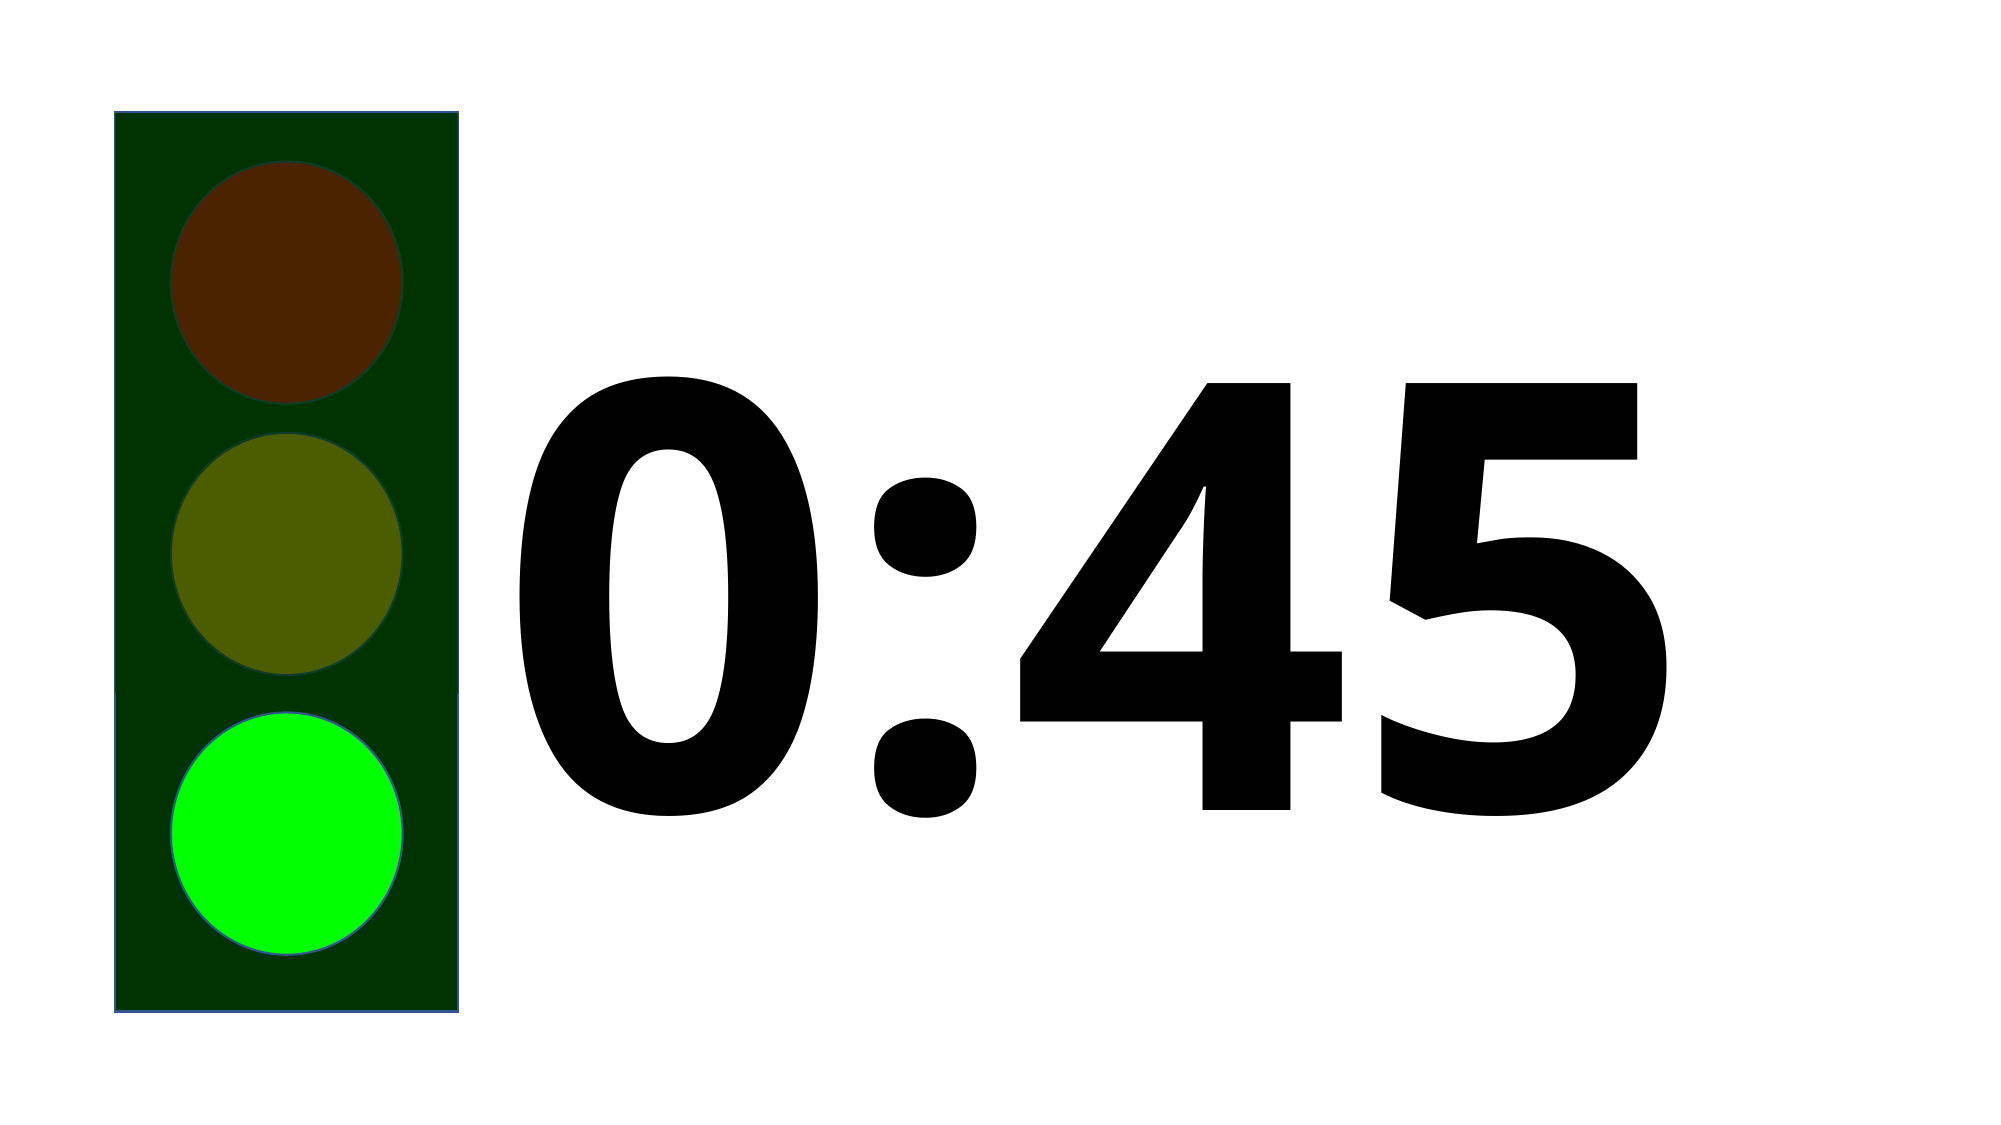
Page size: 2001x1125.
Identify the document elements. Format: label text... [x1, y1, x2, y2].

text_box 0:45 [483, 204, 1924, 938]
text_box [114, 112, 459, 695]
text_box [169, 711, 404, 956]
text_box [114, 695, 459, 1013]
